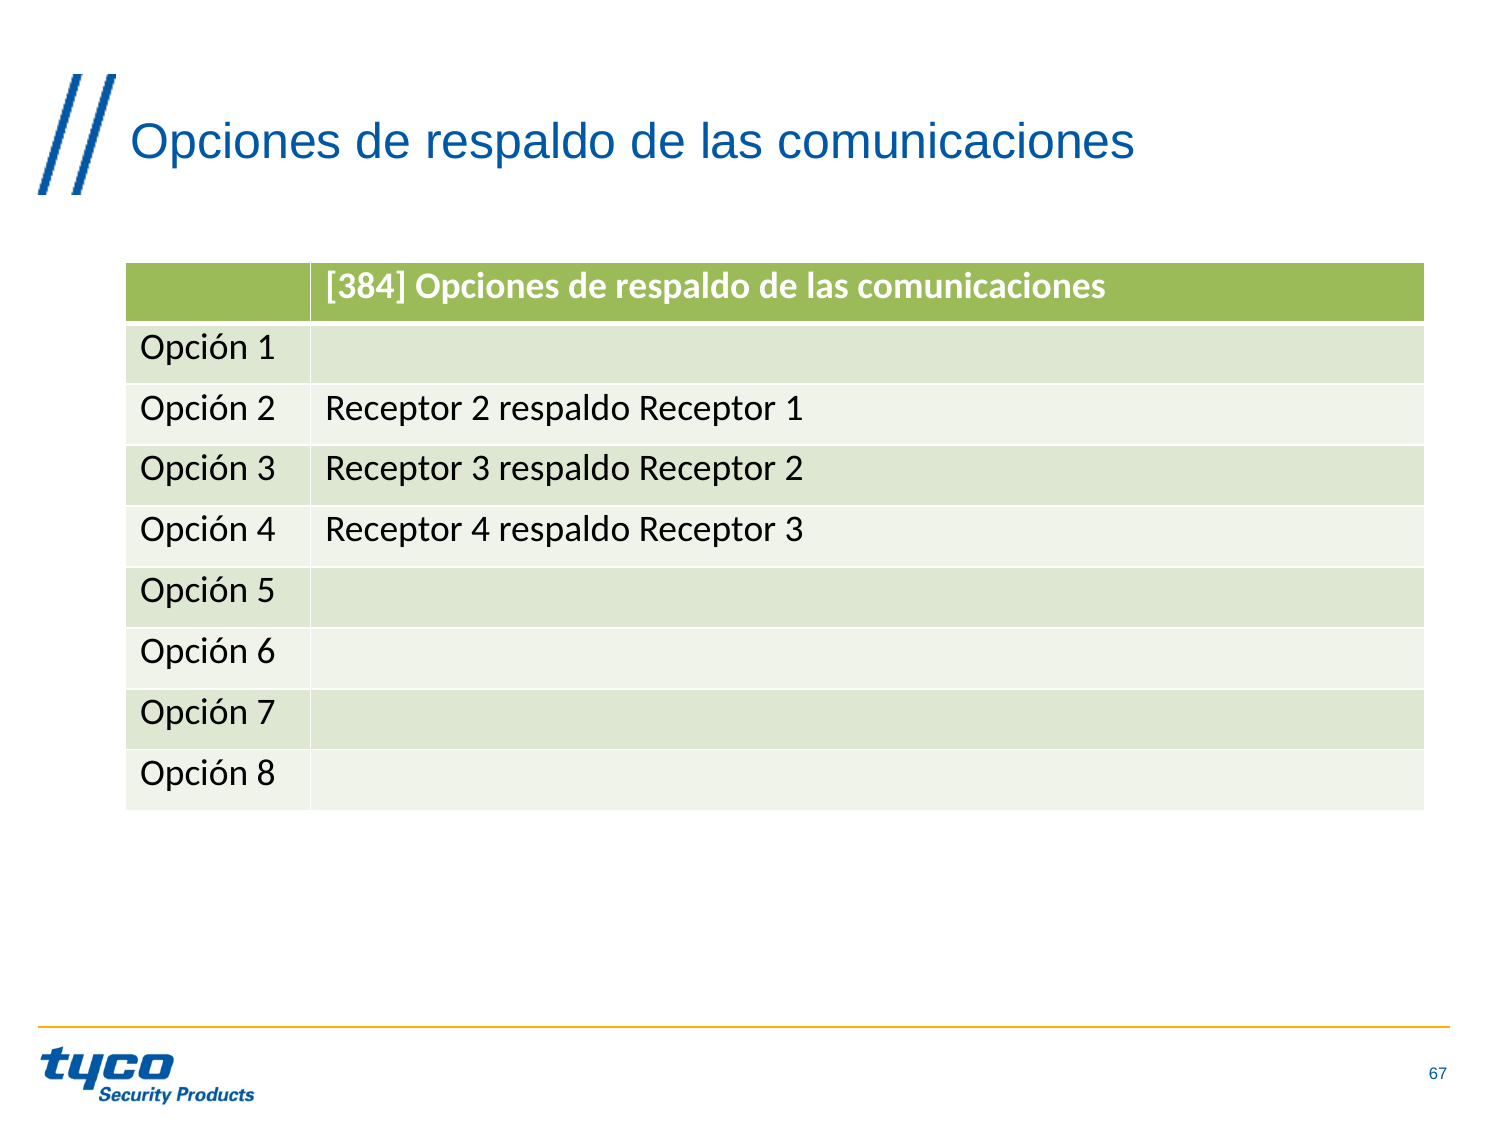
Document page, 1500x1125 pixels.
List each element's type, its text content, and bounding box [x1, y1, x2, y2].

table_cell Opción 7 [126, 690, 310, 749]
table_cell [311, 690, 1424, 749]
table_cell [311, 326, 1424, 383]
table_cell [311, 629, 1424, 688]
table_header [384] Opciones de respaldo de las comunicaciones [311, 263, 1424, 321]
table_cell Opción 1 [126, 326, 310, 383]
table_cell [311, 568, 1424, 627]
table_cell Receptor 2 respaldo Receptor 1 [311, 385, 1424, 444]
table_cell Receptor 3 respaldo Receptor 2 [311, 446, 1424, 505]
picture [37, 74, 115, 195]
text_box [97, 1061, 228, 1091]
title Opciones de respaldo de las comunicaciones [115, 44, 1426, 233]
table_cell Opción 4 [126, 507, 310, 566]
table_cell Receptor 4 respaldo Receptor 3 [311, 507, 1424, 566]
table_cell Opción 6 [126, 629, 310, 688]
picture [34, 1040, 260, 1107]
slide_number 67 [1387, 1042, 1463, 1103]
table_cell Opción 5 [126, 568, 310, 627]
table_cell Opción 3 [126, 446, 310, 505]
table_header [126, 263, 310, 321]
table_cell Opción 2 [126, 385, 310, 444]
table_cell Opción 8 [126, 750, 310, 810]
table_cell [311, 750, 1424, 810]
